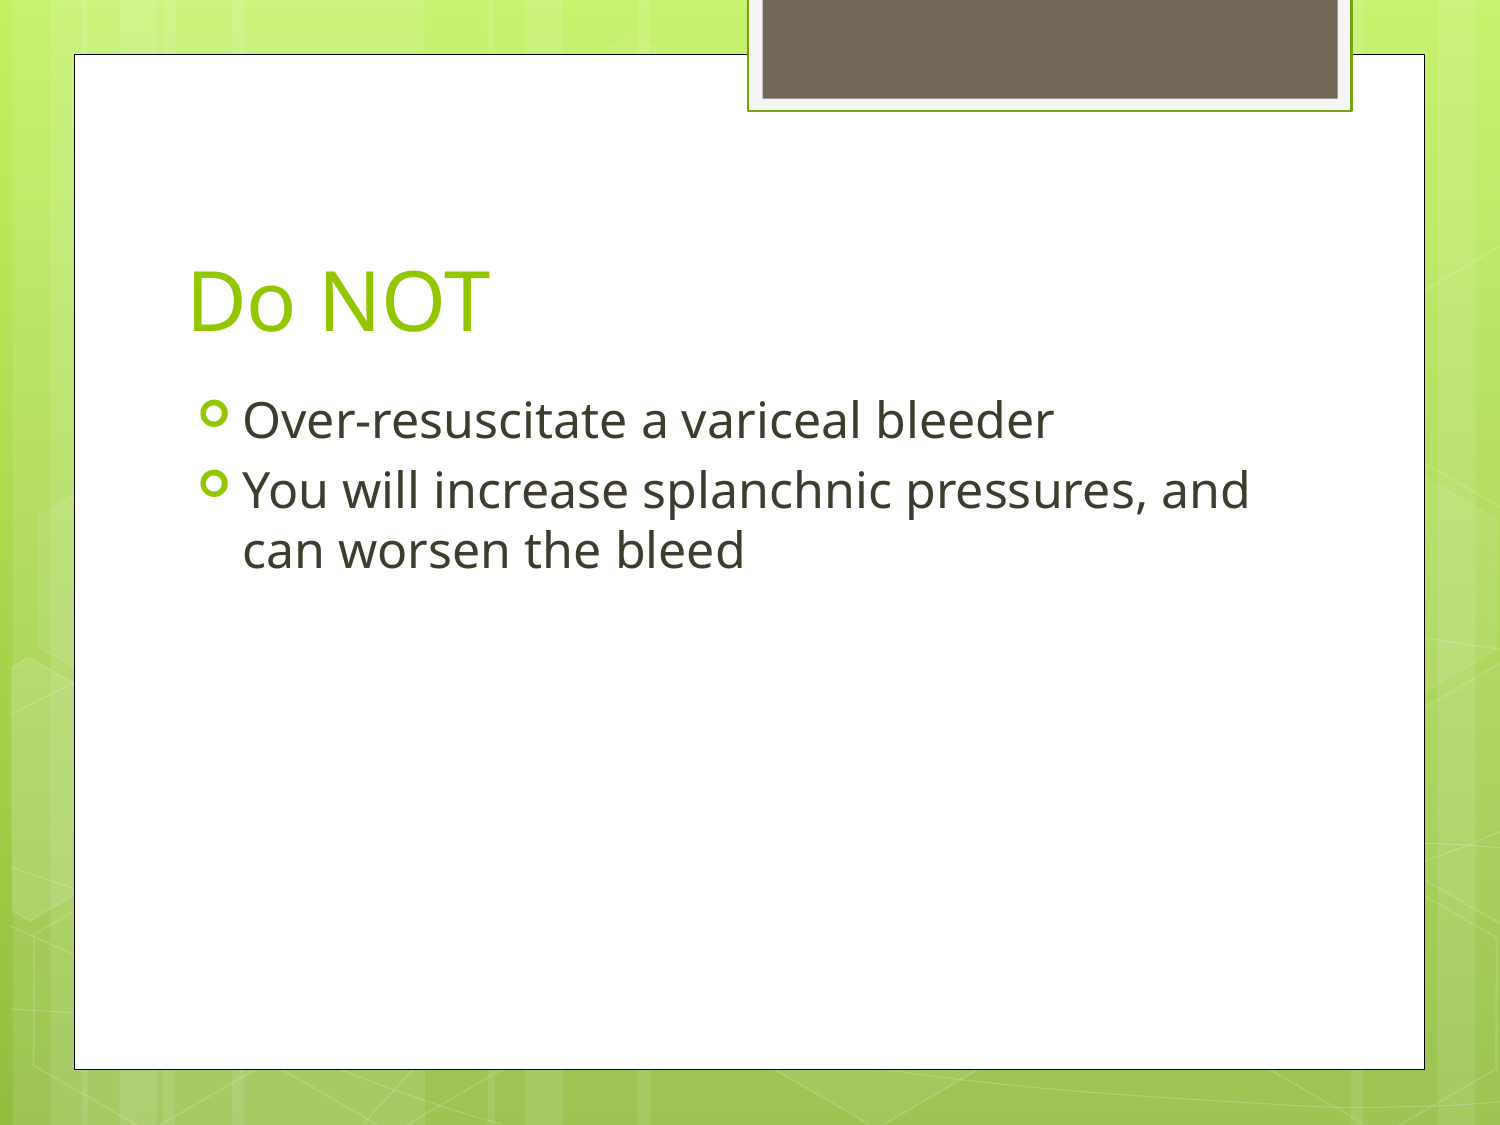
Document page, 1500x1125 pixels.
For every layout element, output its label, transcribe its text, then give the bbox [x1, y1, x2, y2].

list Over-resuscitate a variceal bleeder You will increase splanchnic pressures, and can worsen the bleed [171, 381, 1283, 957]
title Do NOT [171, 168, 1324, 357]
